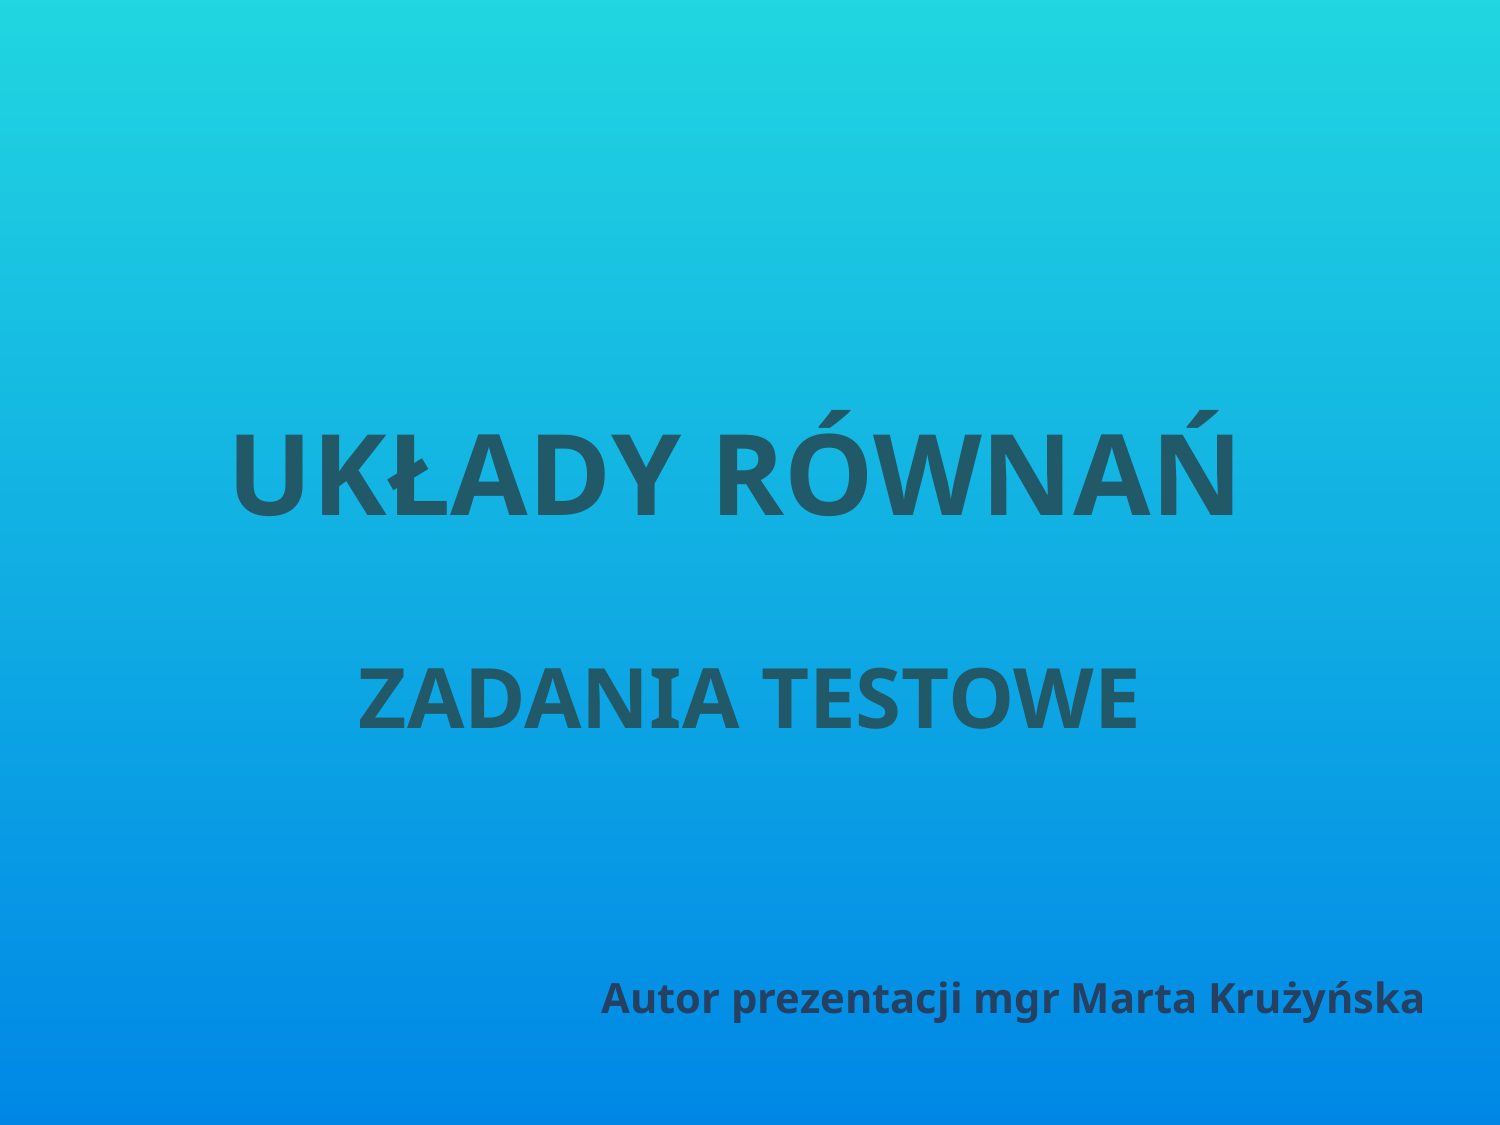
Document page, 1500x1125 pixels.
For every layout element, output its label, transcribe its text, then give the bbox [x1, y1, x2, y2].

text_box Autor prezentacji mgr Marta Krużyńska [371, 964, 1441, 1029]
subtitle ZADANIA TESTOWE [225, 637, 1275, 925]
title UKŁADY RÓWNAŃ [112, 349, 1388, 591]
